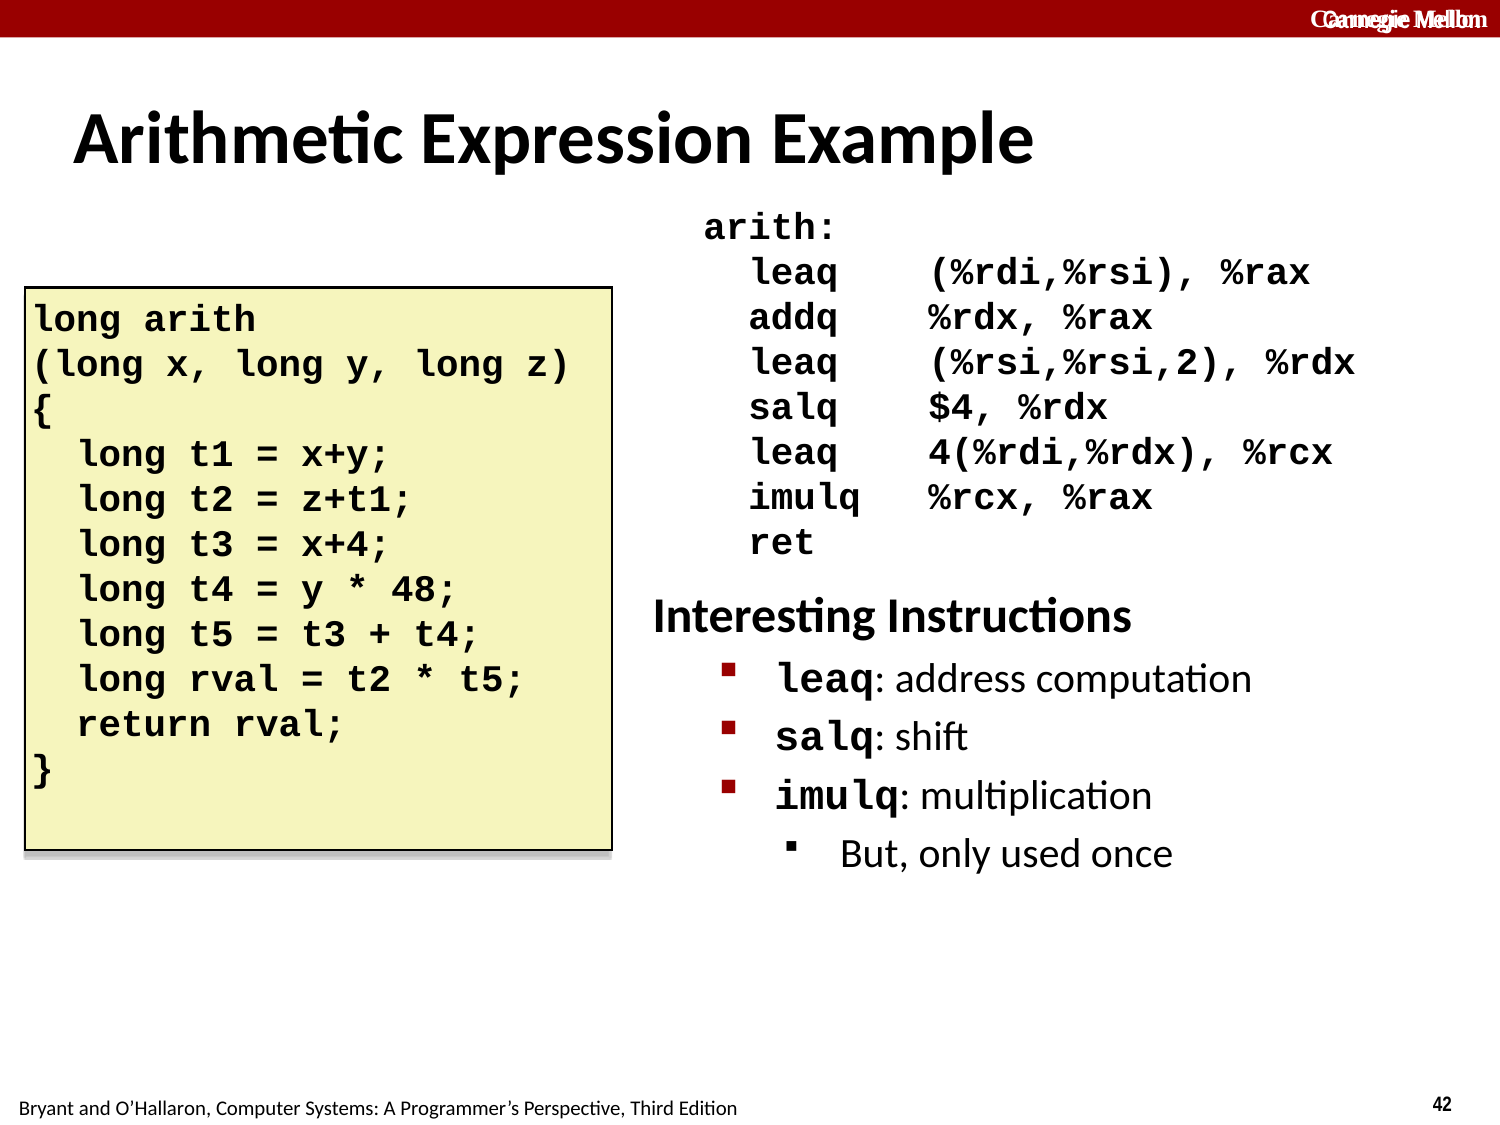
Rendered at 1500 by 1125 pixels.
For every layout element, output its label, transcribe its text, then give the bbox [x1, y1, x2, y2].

text_box long arith (long x, long y, long z) { long t1 = x+y; long t2 = z+t1; long t3 = x+4; long t4 = y * 48; long t5 = t3 + t4; long rval = t2 * t5; return rval; } [24, 287, 613, 850]
list Interesting Instructions leaq: address computation salq: shift imulq: multiplication But, only used once [637, 574, 1361, 1040]
title Arithmetic Expression Example [58, 71, 1305, 197]
text_box arith: leaq (%rdi,%rsi), %rax addq %rdx, %rax leaq (%rsi,%rsi,2), %rdx salq $4, %rdx leaq 4(%rdi,%rdx), %rcx imulq %rcx, %rax ret [697, 195, 1375, 600]
text_box Carnegie Mellon [1322, 3, 1500, 33]
